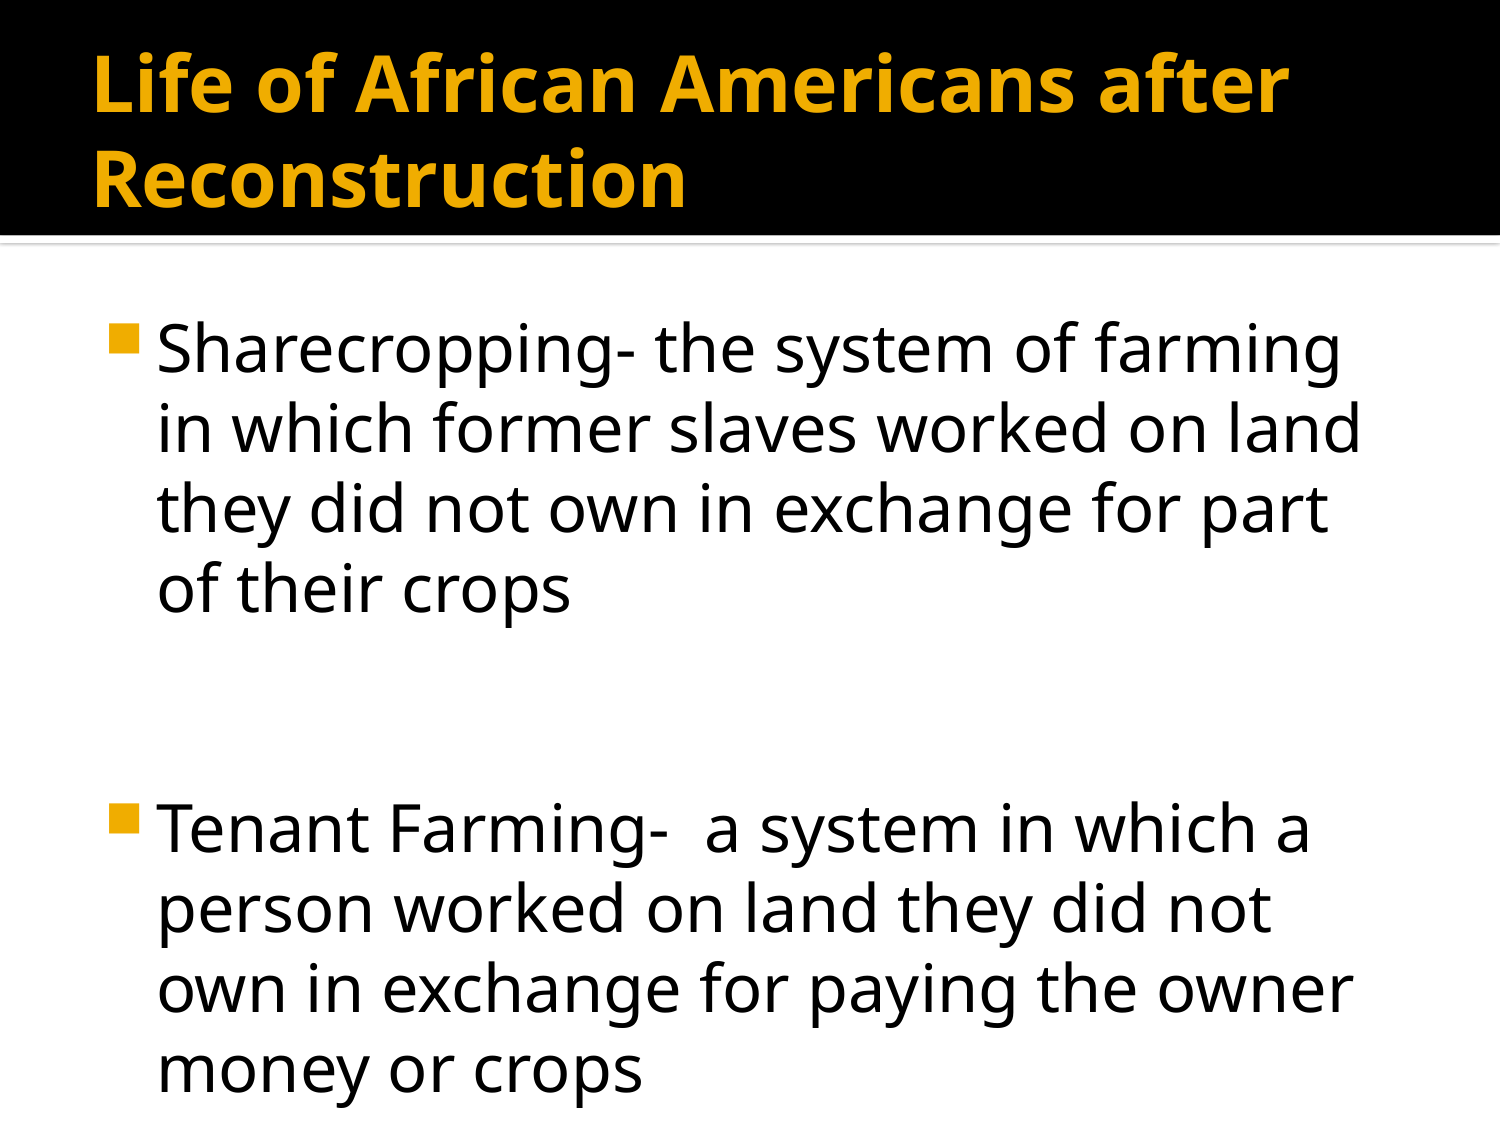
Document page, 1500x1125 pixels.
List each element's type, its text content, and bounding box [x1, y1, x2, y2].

title Life of African Americans after Reconstruction [75, 25, 1425, 231]
list Sharecropping- the system of farming in which former slaves worked on land they did not own in exchange for part of their crops Tenant Farming- a system in which a person worked on land they did not own in exchange for paying the owner money or crops [75, 291, 1425, 1050]
